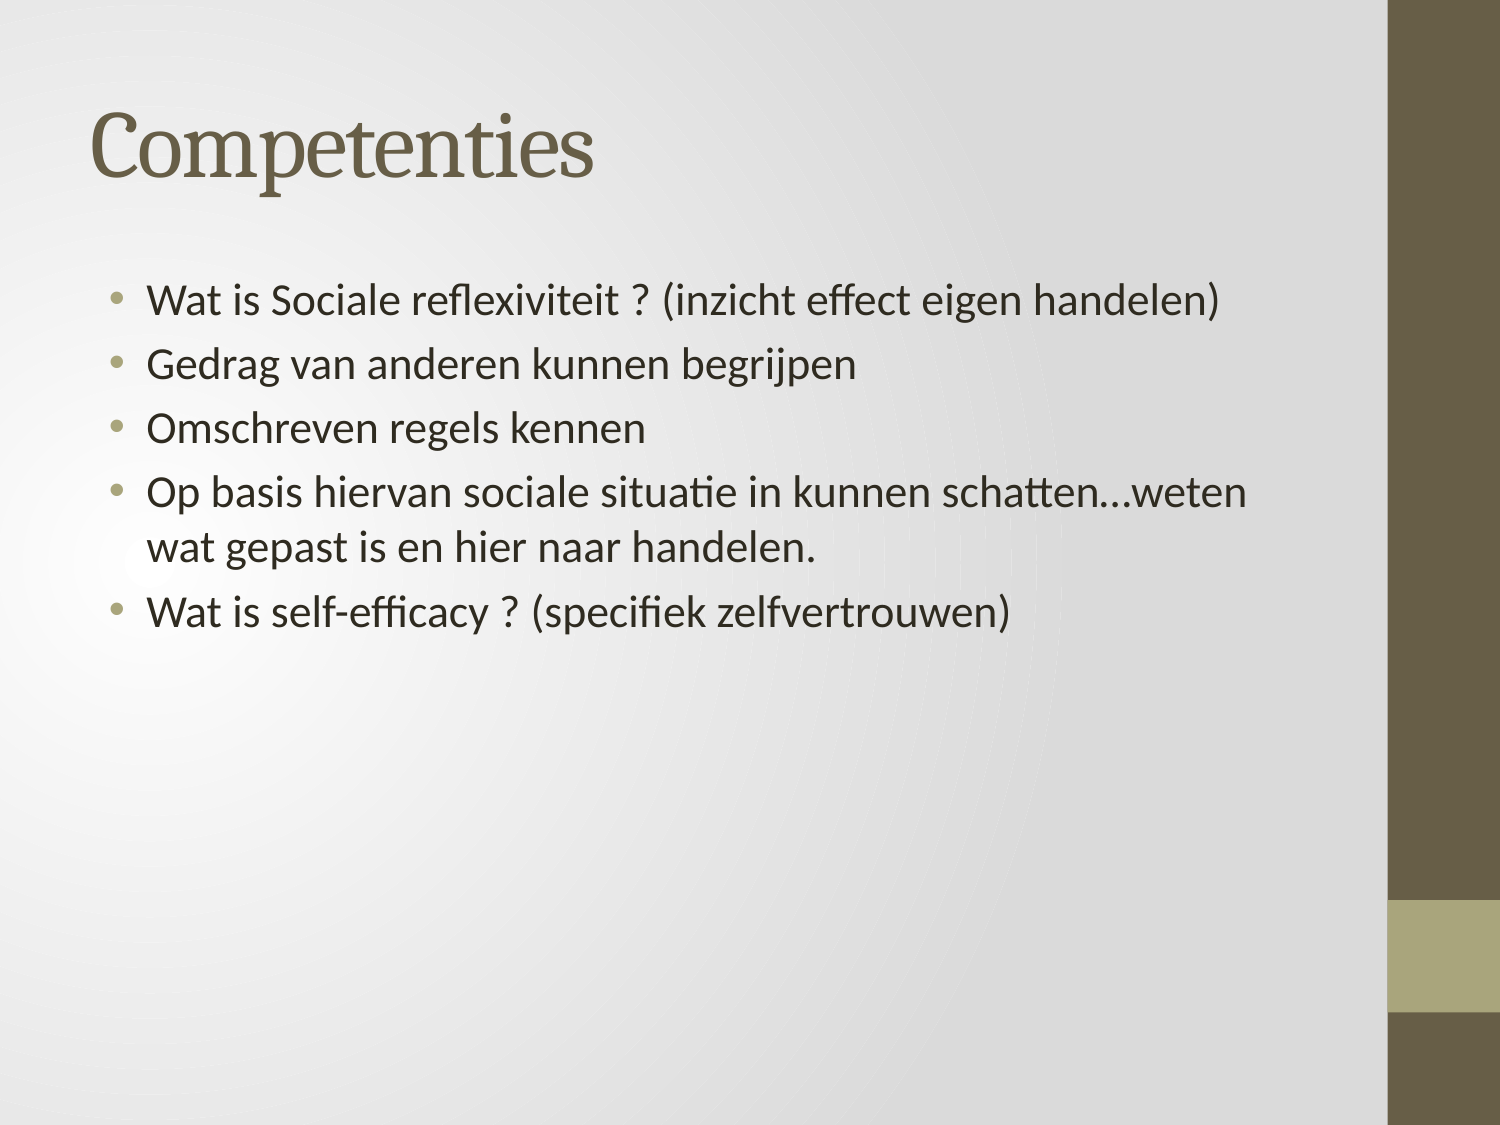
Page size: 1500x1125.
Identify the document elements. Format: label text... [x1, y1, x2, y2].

title Competenties [75, 45, 1325, 233]
list Wat is Sociale reflexiviteit ? (inzicht effect eigen handelen) Gedrag van anderen kunnen begrijpen Omschreven regels kennen Op basis hiervan sociale situatie in kunnen schatten…weten wat gepast is en hier naar handelen. Wat is self-efficacy ? (specifiek zelfvertrouwen) [75, 262, 1325, 1050]
